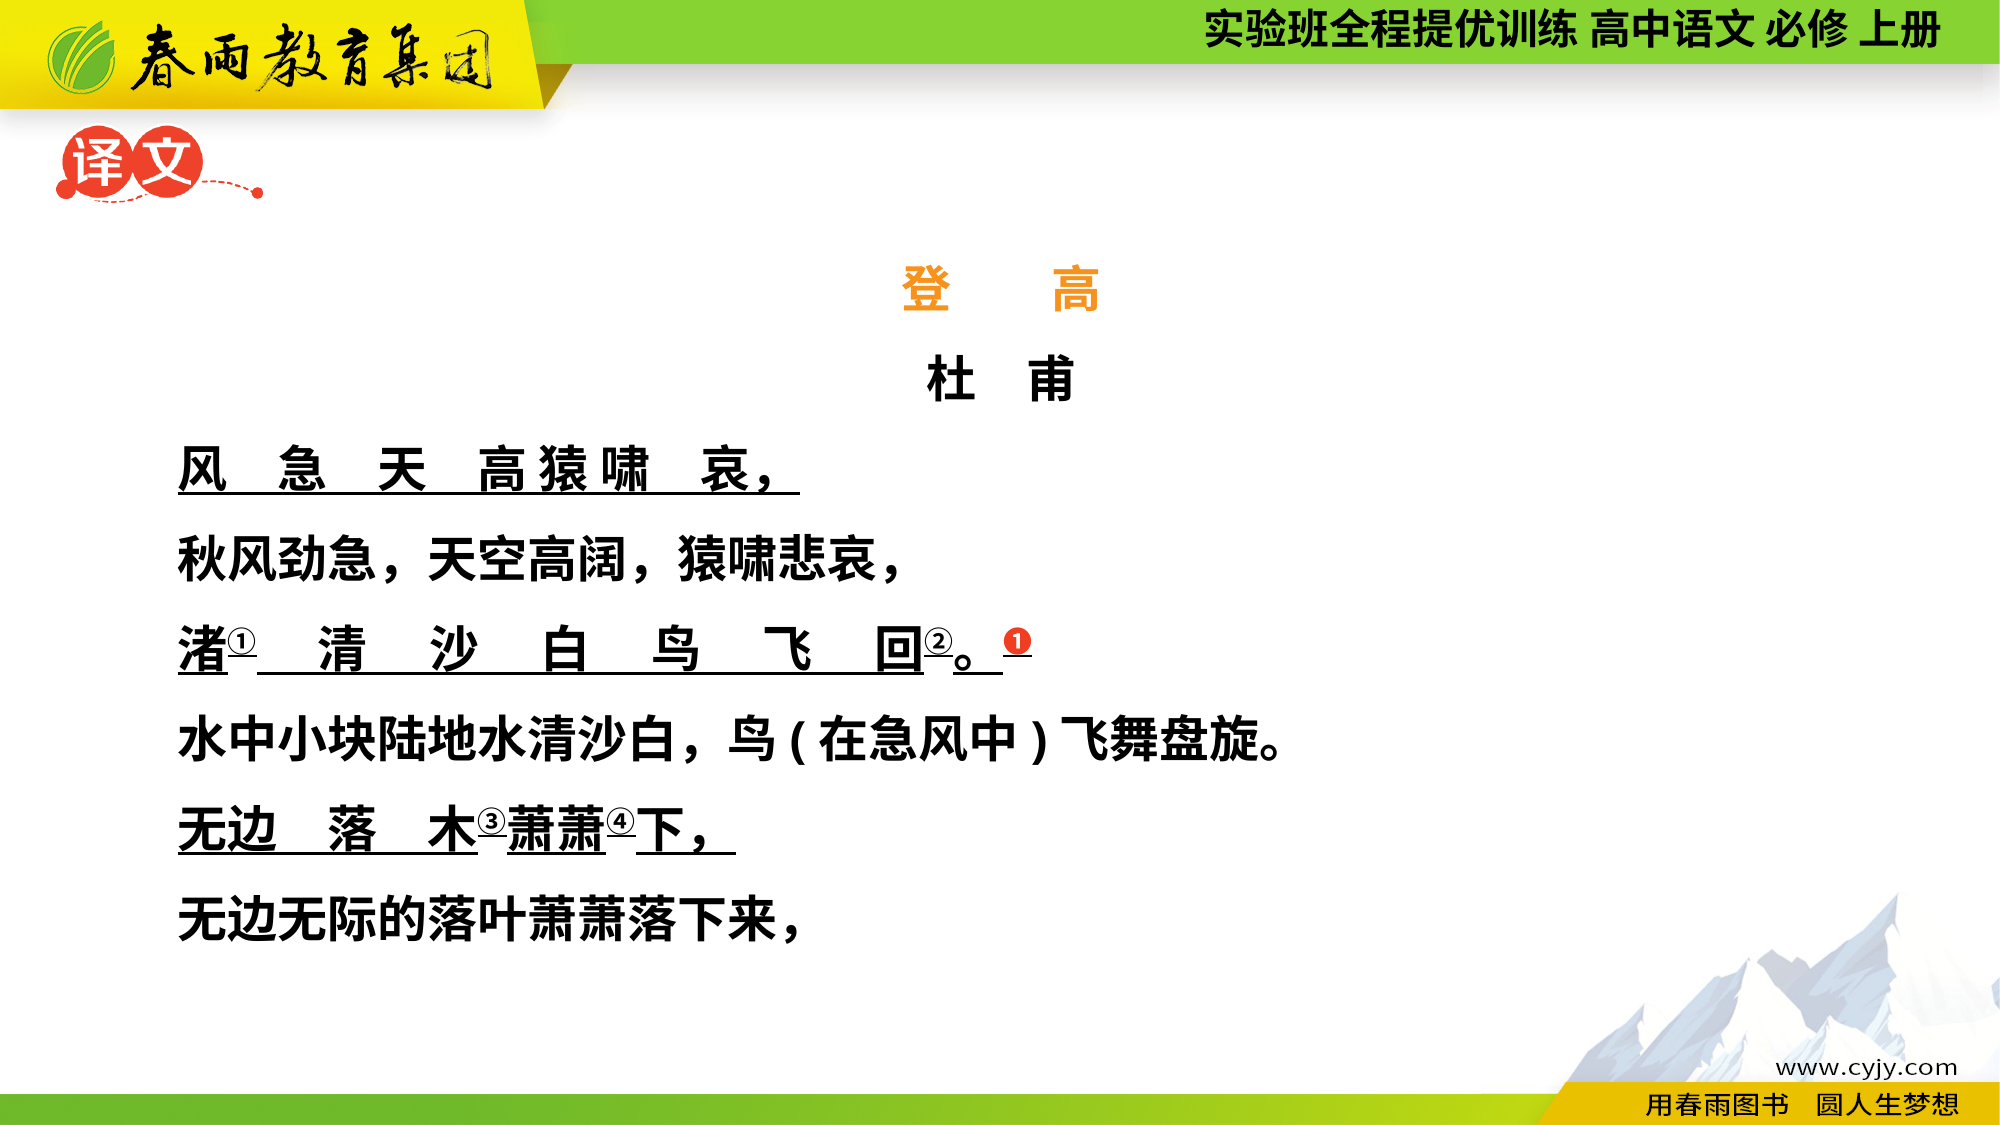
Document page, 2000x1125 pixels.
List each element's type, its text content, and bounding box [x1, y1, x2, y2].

picture [0, 0, 2000, 1125]
list 登 高 杜 甫 风 急 天 高 猿 啸 哀， 秋风劲急，天空高阔，猿啸悲哀， 渚① 清 沙 白 鸟 飞 回②。❶ 水中小块陆地水清沙白，鸟(在急风中)飞舞盘旋。 无边 落 木③萧萧④下， 无边无际的落叶萧萧落下来， [59, 220, 1944, 951]
